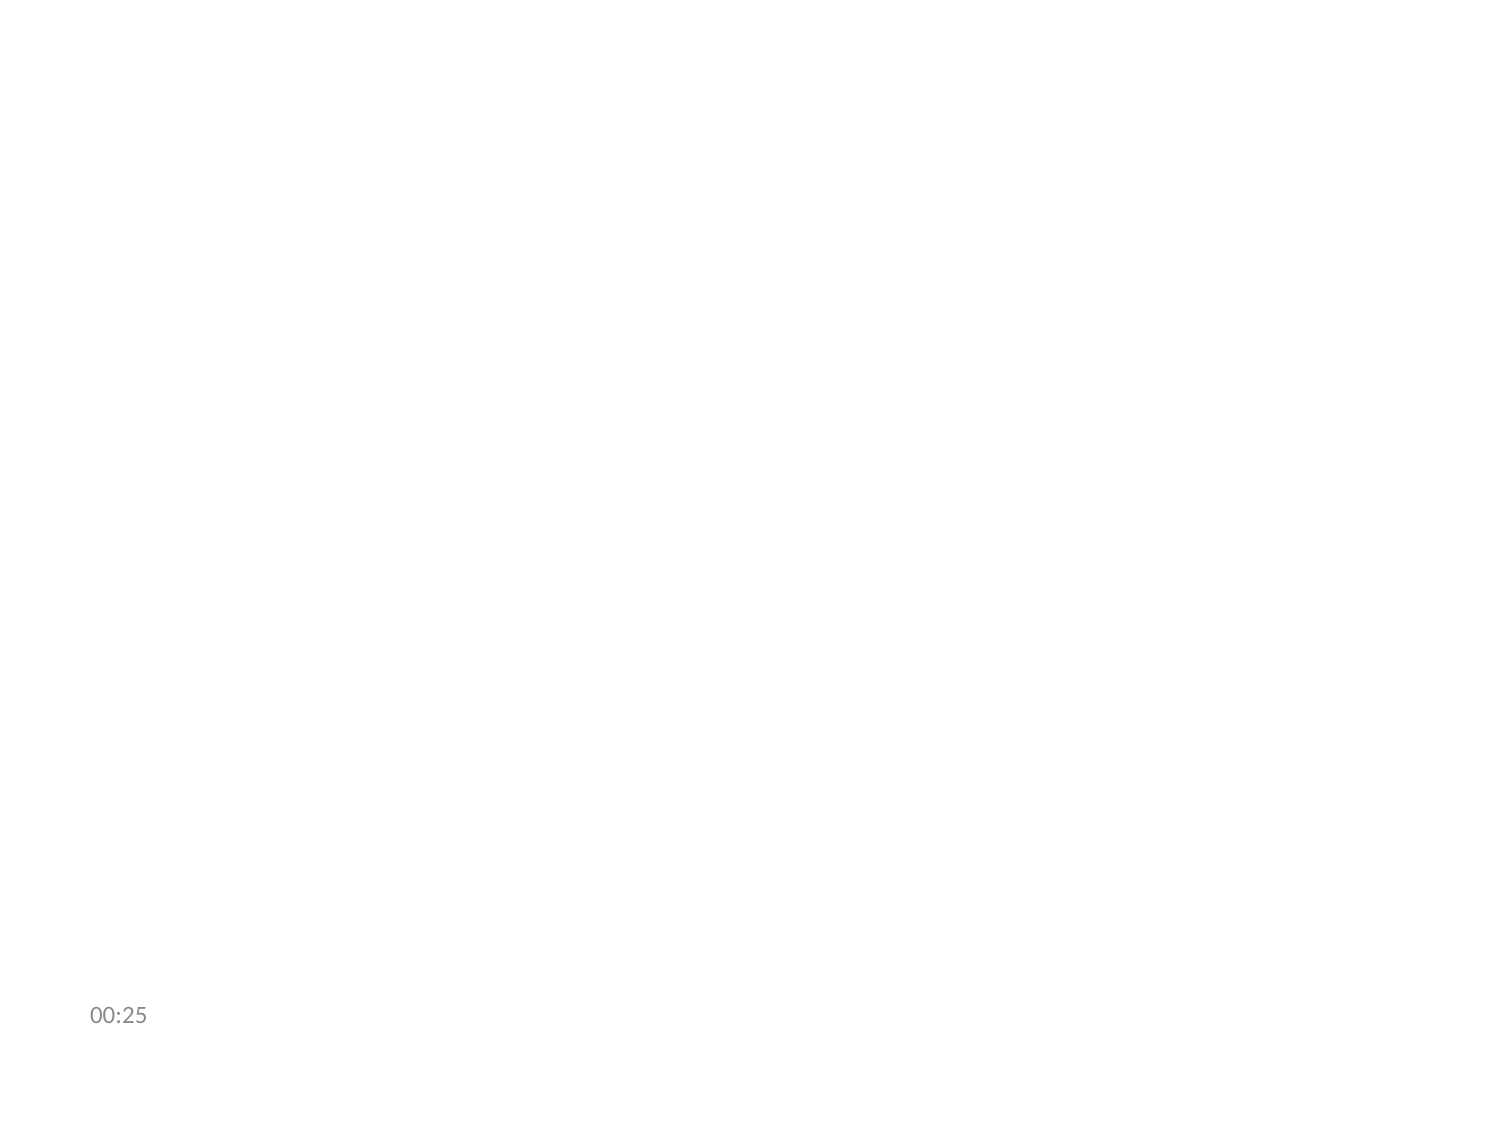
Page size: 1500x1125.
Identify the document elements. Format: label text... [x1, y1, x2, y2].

text_box 15:35 [75, 983, 425, 1044]
